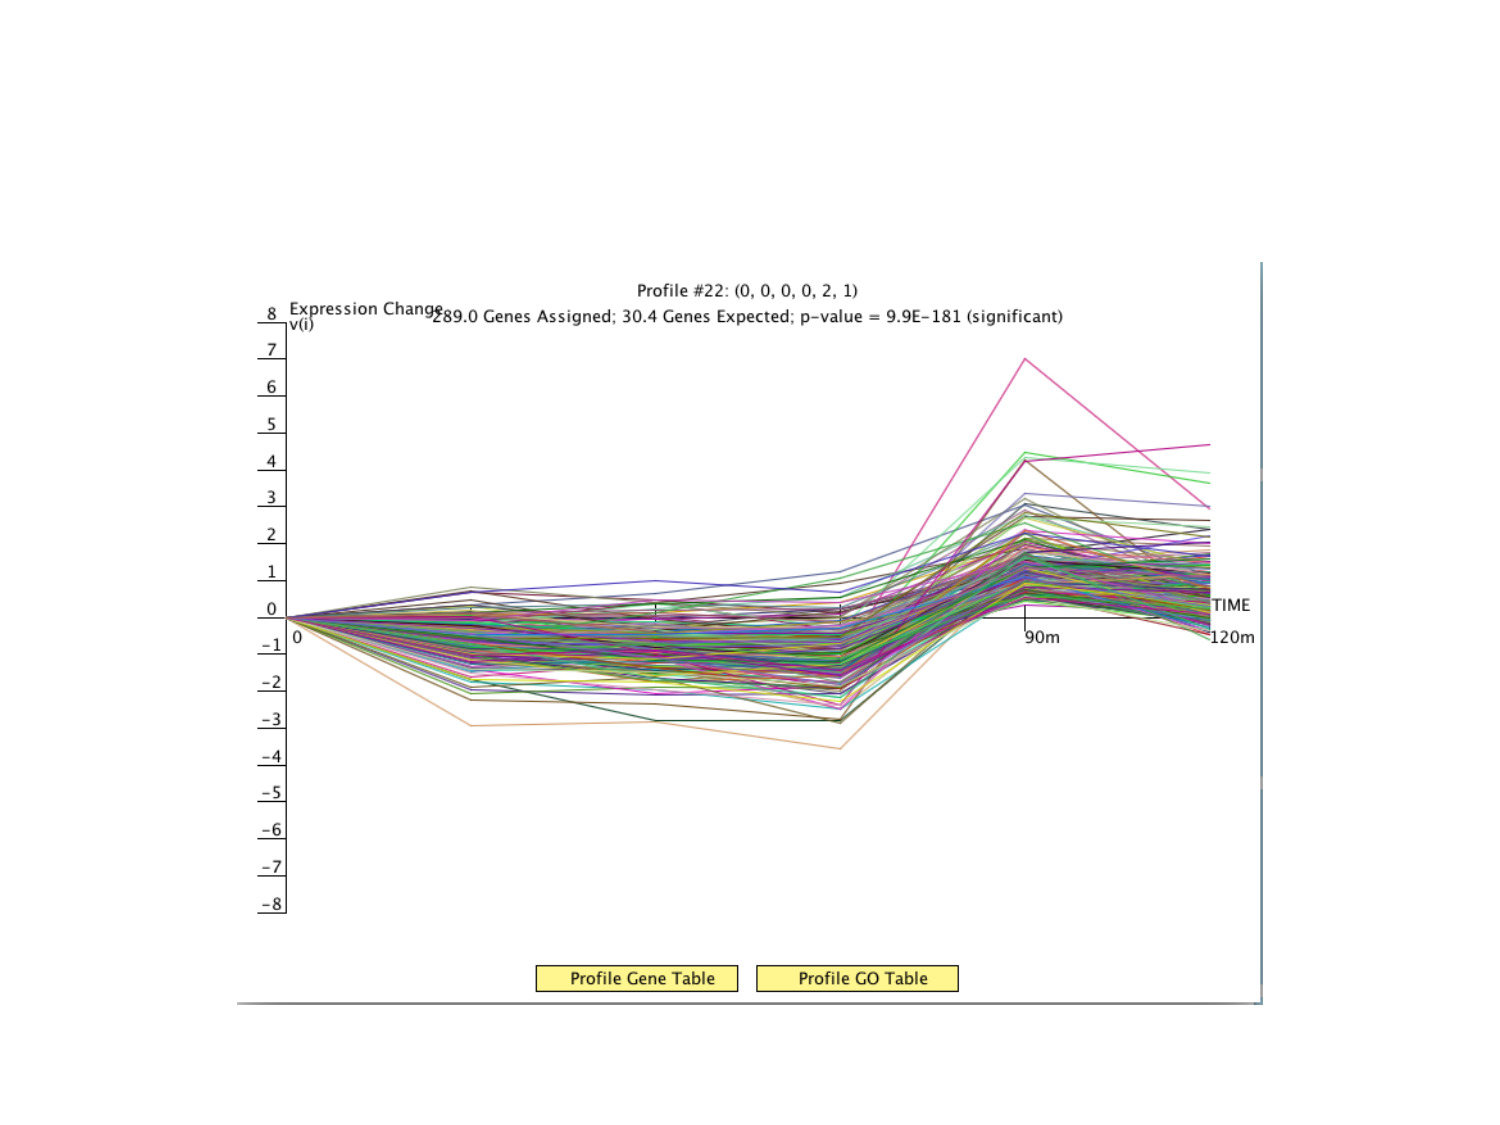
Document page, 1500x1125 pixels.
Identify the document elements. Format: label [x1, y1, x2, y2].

list [236, 262, 1264, 1006]
